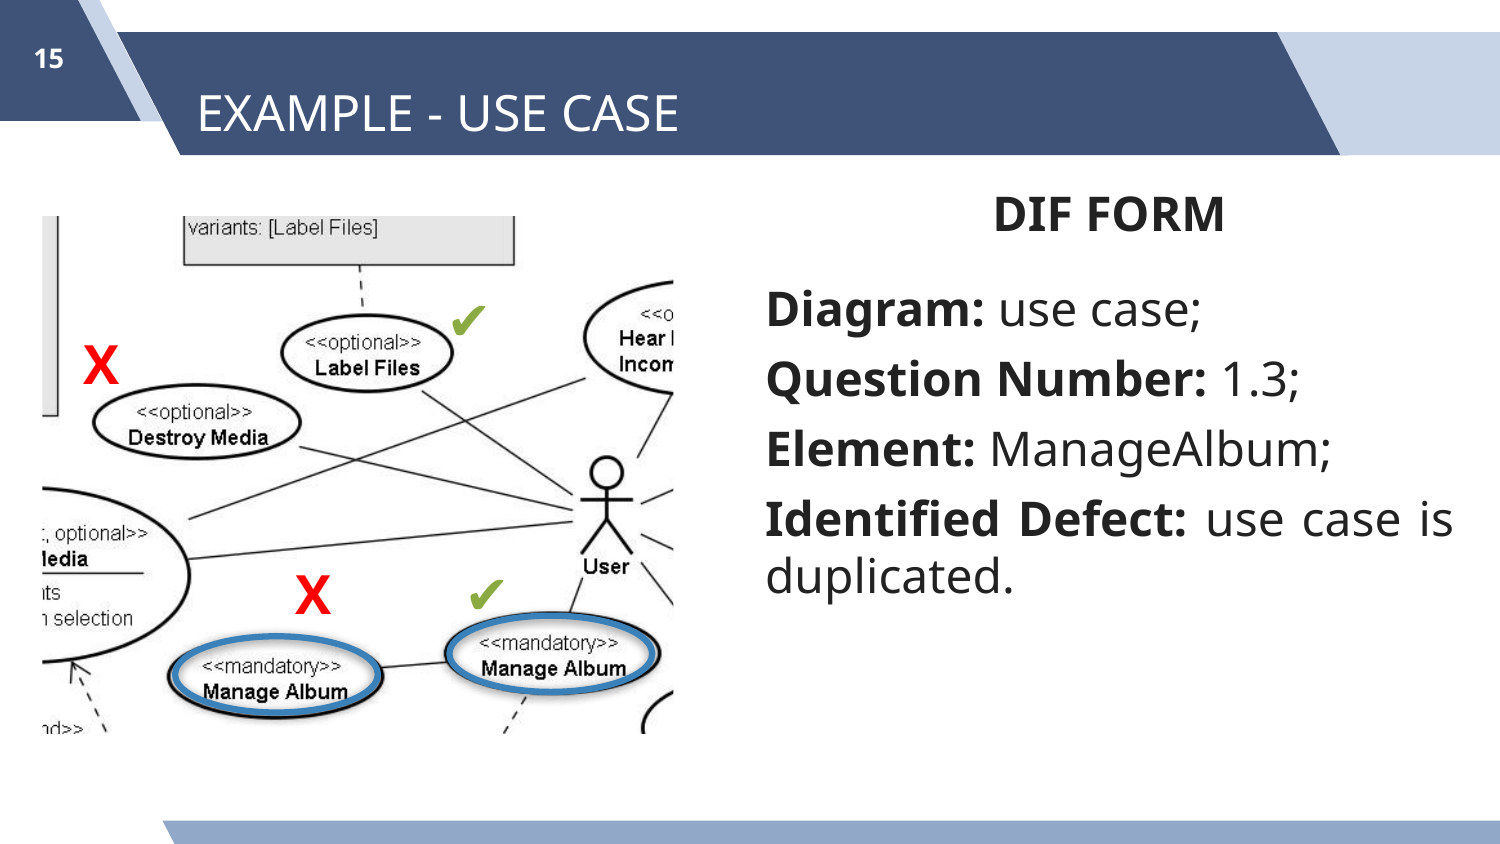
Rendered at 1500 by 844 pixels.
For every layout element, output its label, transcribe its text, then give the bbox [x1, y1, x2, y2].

list DIF FORM Diagram: use case; Question Number: 1.3; Element: ManageAlbum; Identified Defect: use case is duplicated. [750, 168, 1470, 749]
slide_number ‹#› [0, 0, 98, 121]
picture [42, 215, 674, 734]
title EXAMPLE - USE CASE [181, 45, 1285, 169]
